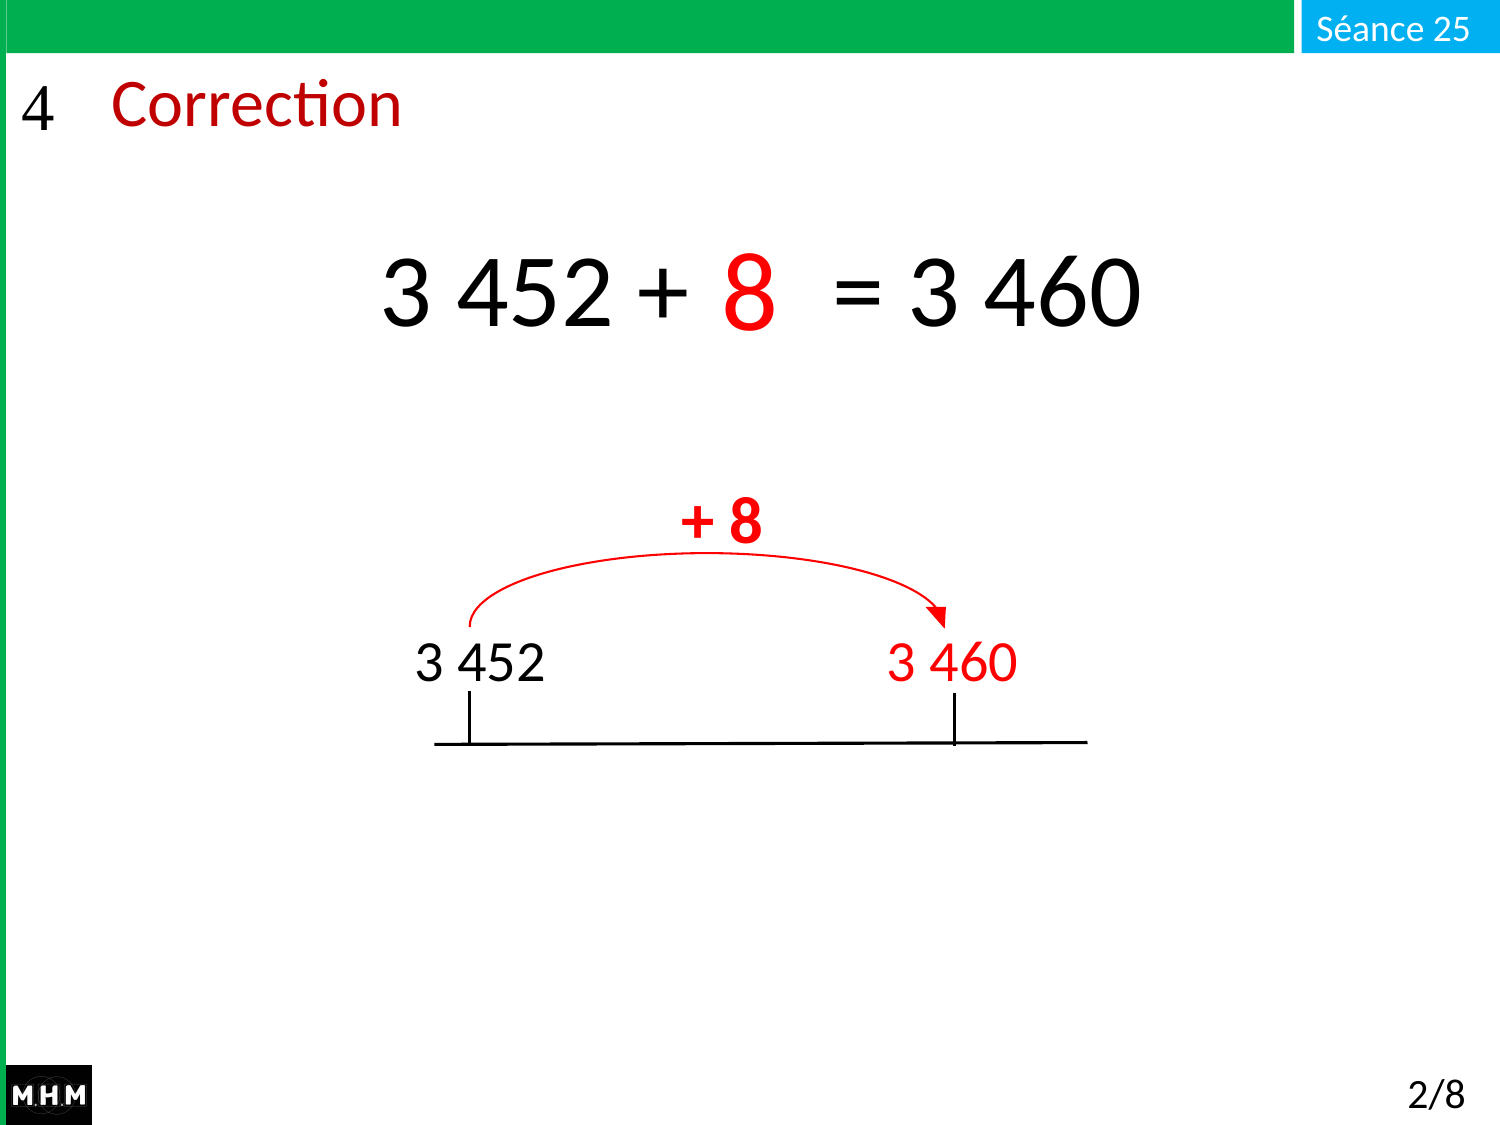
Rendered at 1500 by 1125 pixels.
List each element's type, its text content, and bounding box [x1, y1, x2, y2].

picture [6, 1065, 92, 1125]
text_box 3 452 + … = 3 460 [804, 215, 1191, 356]
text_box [400, 469, 1088, 746]
text_box 3 452 + … = 3 460 [331, 215, 696, 356]
text_box 8 [696, 210, 804, 361]
list 2/8 [1373, 1064, 1500, 1125]
title Correction [96, 60, 1391, 150]
